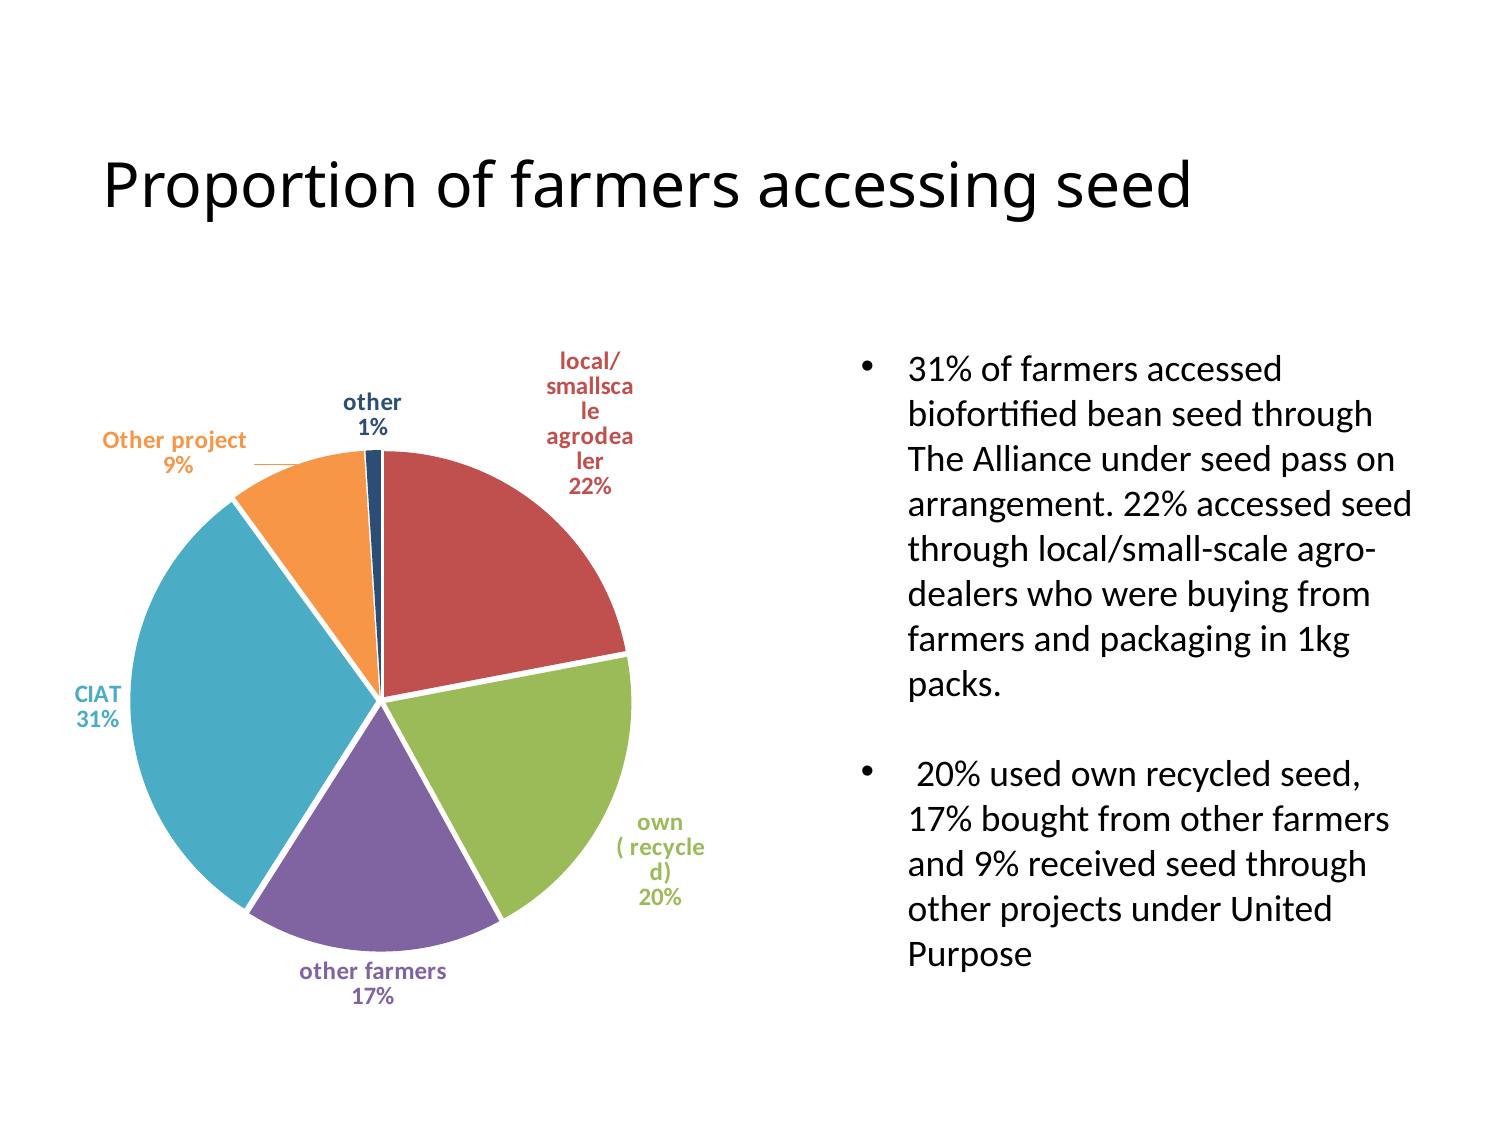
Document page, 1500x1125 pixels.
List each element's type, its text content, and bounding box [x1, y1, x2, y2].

text_box 31% of farmers accessed biofortified bean seed through The Alliance under seed pass on arrangement. 22% accessed seed through local/small-scale agro-dealers who were buying from farmers and packaging in 1kg packs. 20% used own recycled seed, 17% bought from other farmers and 9% received seed through other projects under United Purpose [846, 336, 1441, 981]
subtitle Proportion of farmers accessing seed [87, 137, 1213, 275]
chart [59, 331, 805, 1059]
